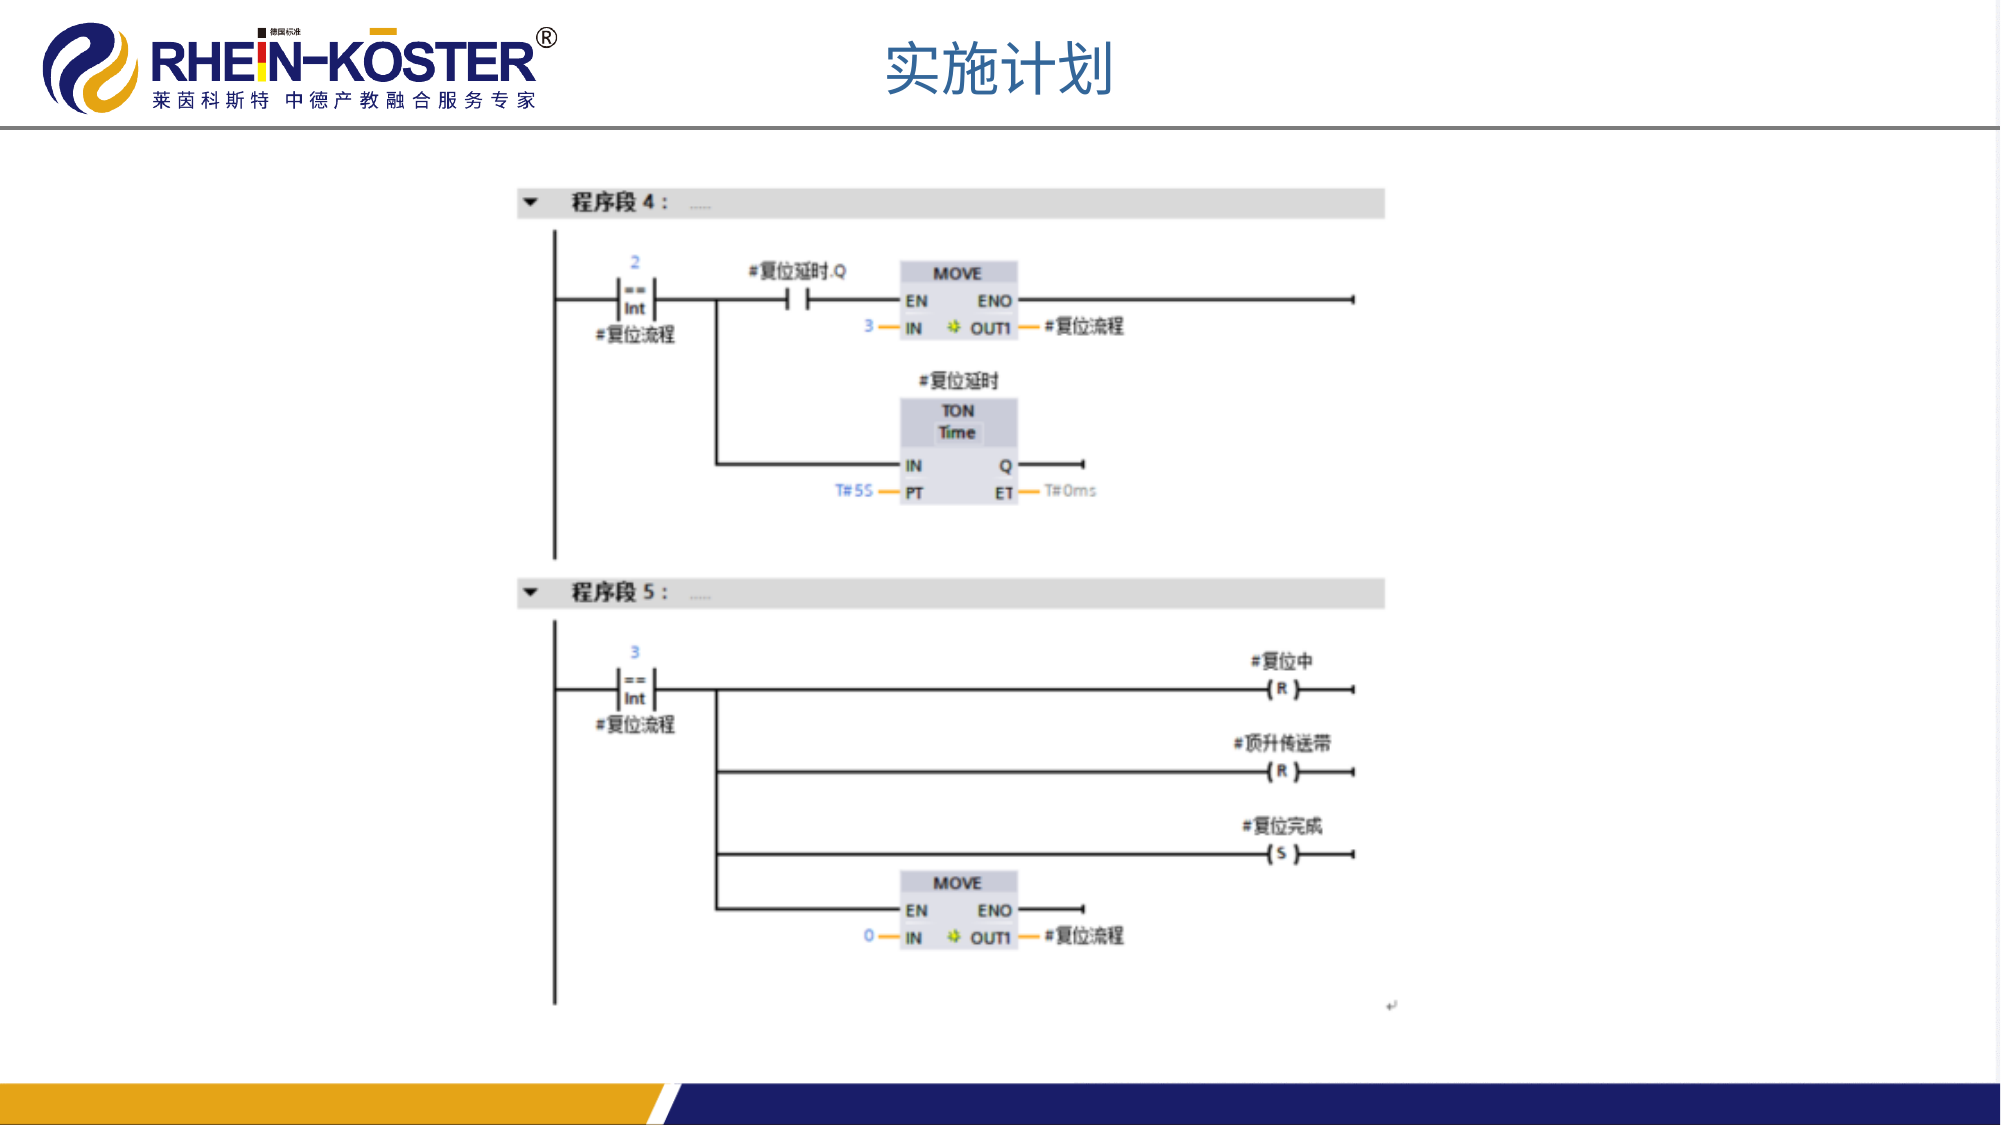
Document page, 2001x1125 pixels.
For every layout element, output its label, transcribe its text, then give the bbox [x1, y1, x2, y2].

list 实施计划 [487, 32, 1513, 125]
picture [0, 0, 2001, 1125]
